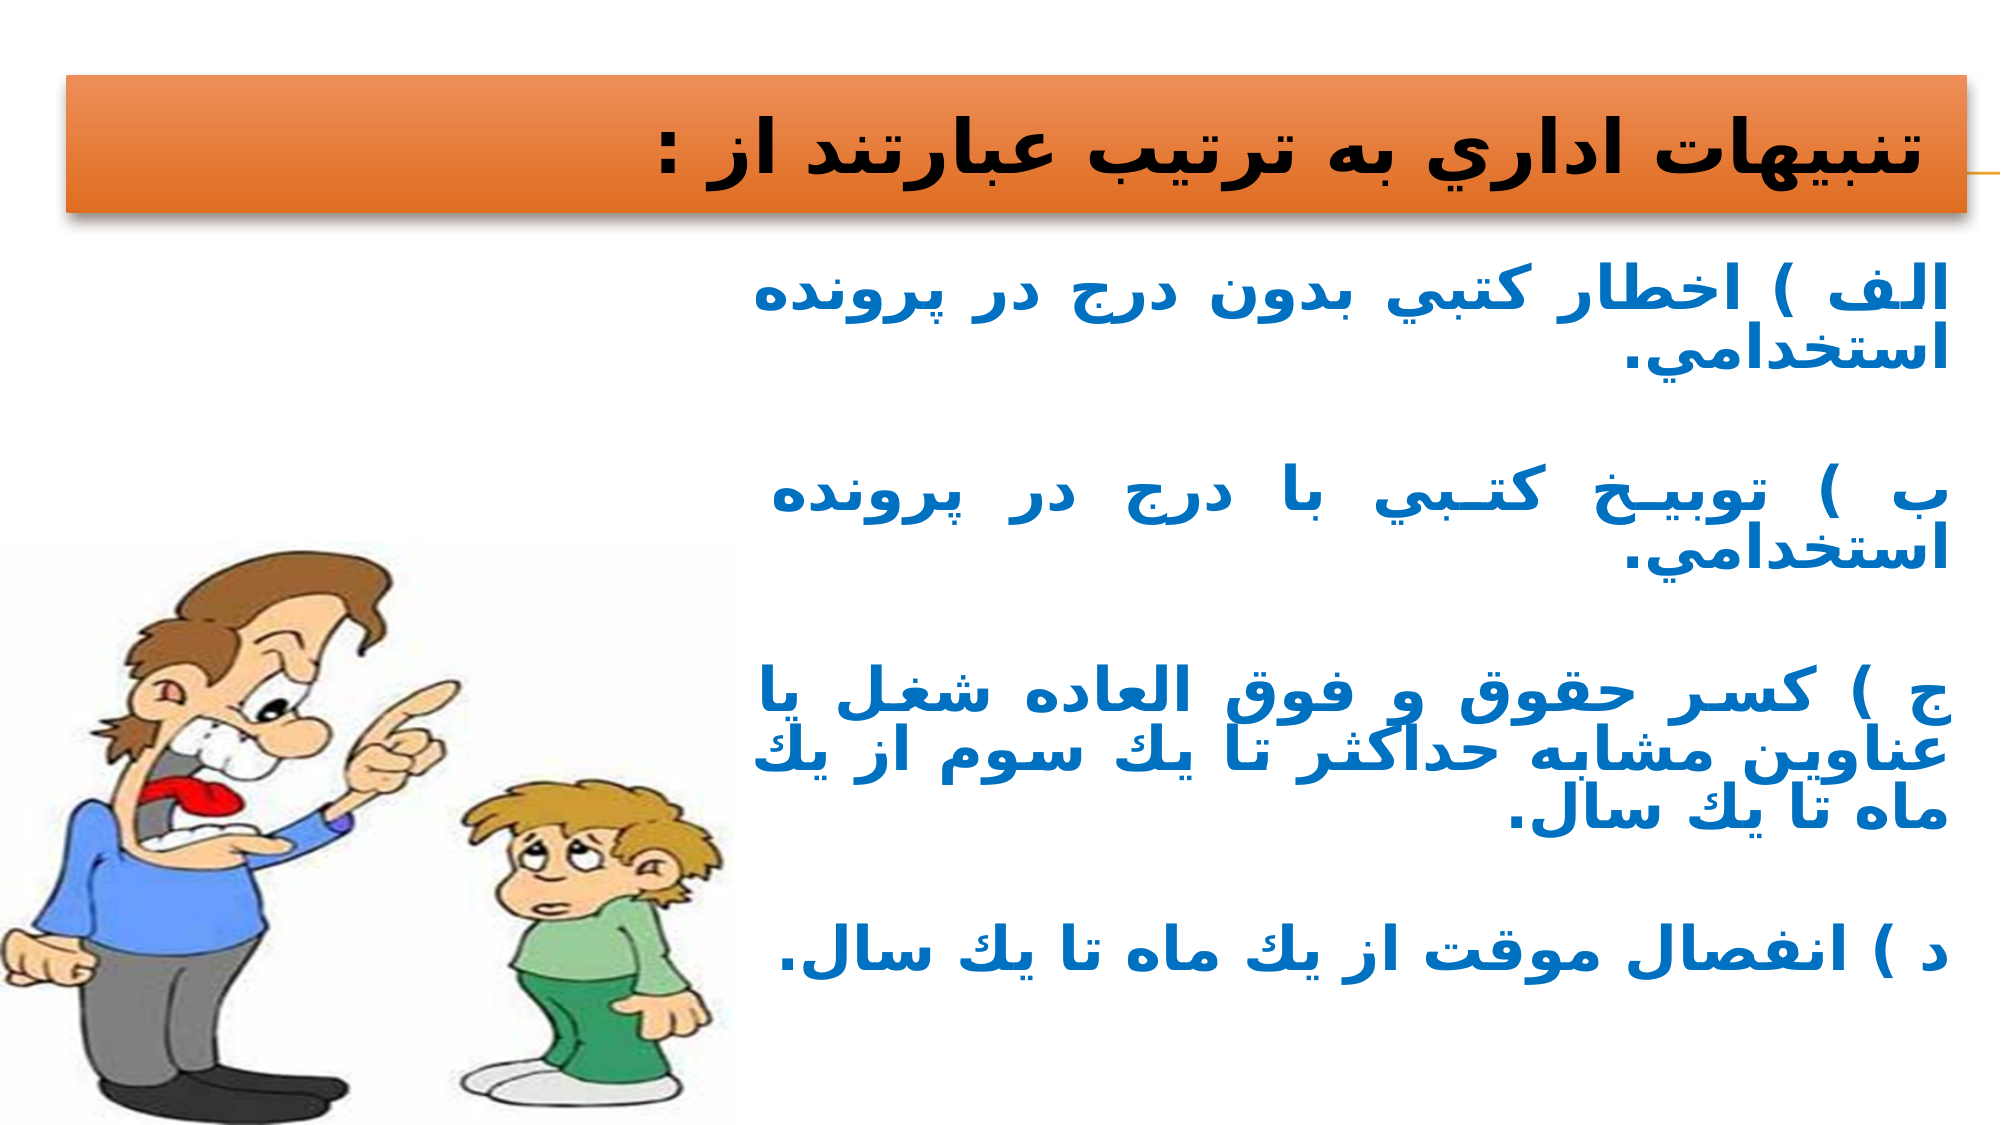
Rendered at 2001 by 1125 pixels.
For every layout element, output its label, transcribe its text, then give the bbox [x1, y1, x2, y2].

picture [0, 541, 733, 1125]
list الف ) اخطار كتبي بدون درج در پرونده استخدامي. ب ) توبيخ كتبي با درج در پرونده استخدامي. ج ) كسر حقوق و فوق العاده شغل يا عناوين مشابه حداكثر تا يك سوم از يك ماه تا يك سال. د ) انفصال موقت از يك ماه تا يك سال. [732, 254, 1967, 998]
title تنبيهات اداري به ترتيب عبارتند از : [66, 75, 1967, 213]
